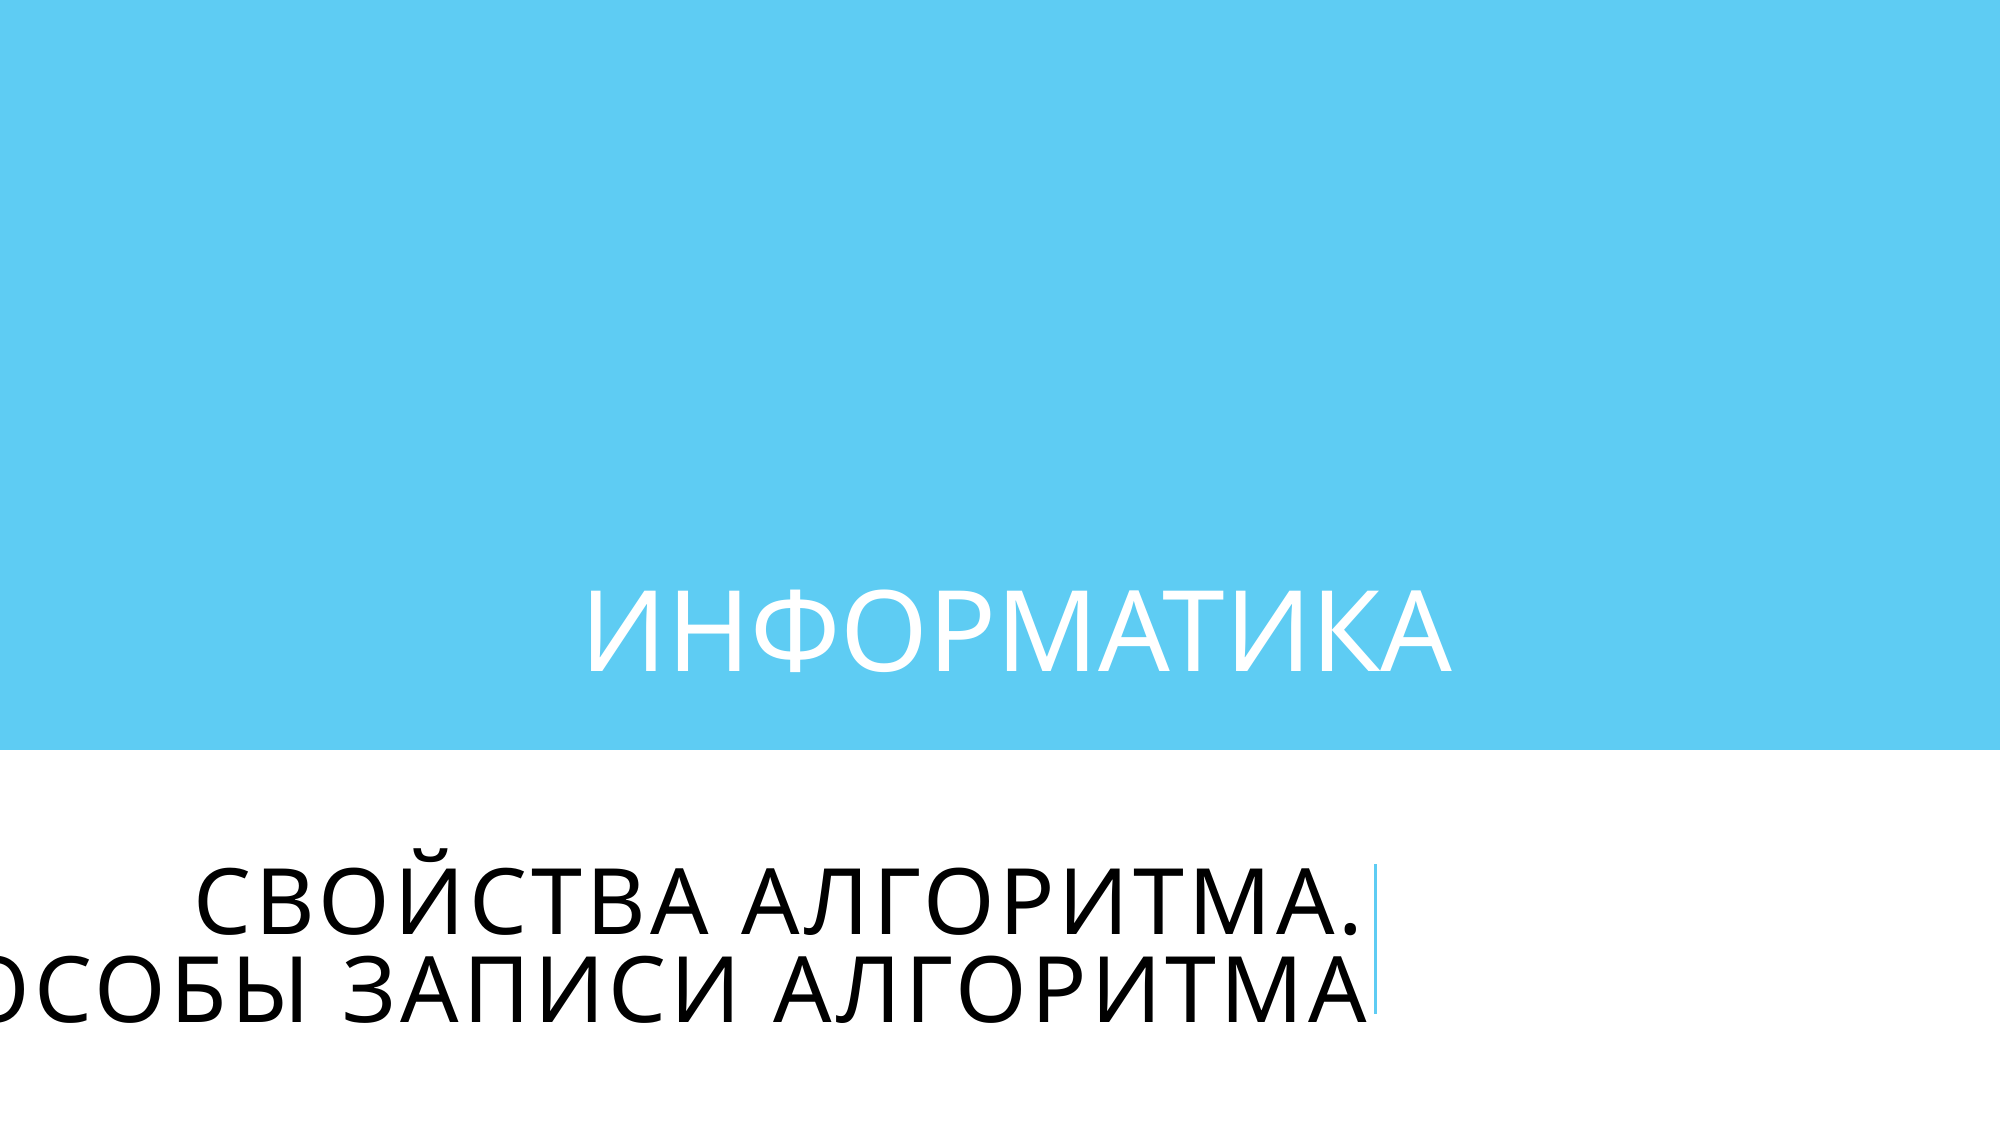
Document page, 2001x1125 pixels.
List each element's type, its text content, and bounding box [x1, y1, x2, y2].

title Свойства алгоритма. способы записи алгоритма [0, 832, 1385, 1073]
subtitle ИНФОРМАТИКА [565, 506, 1471, 747]
